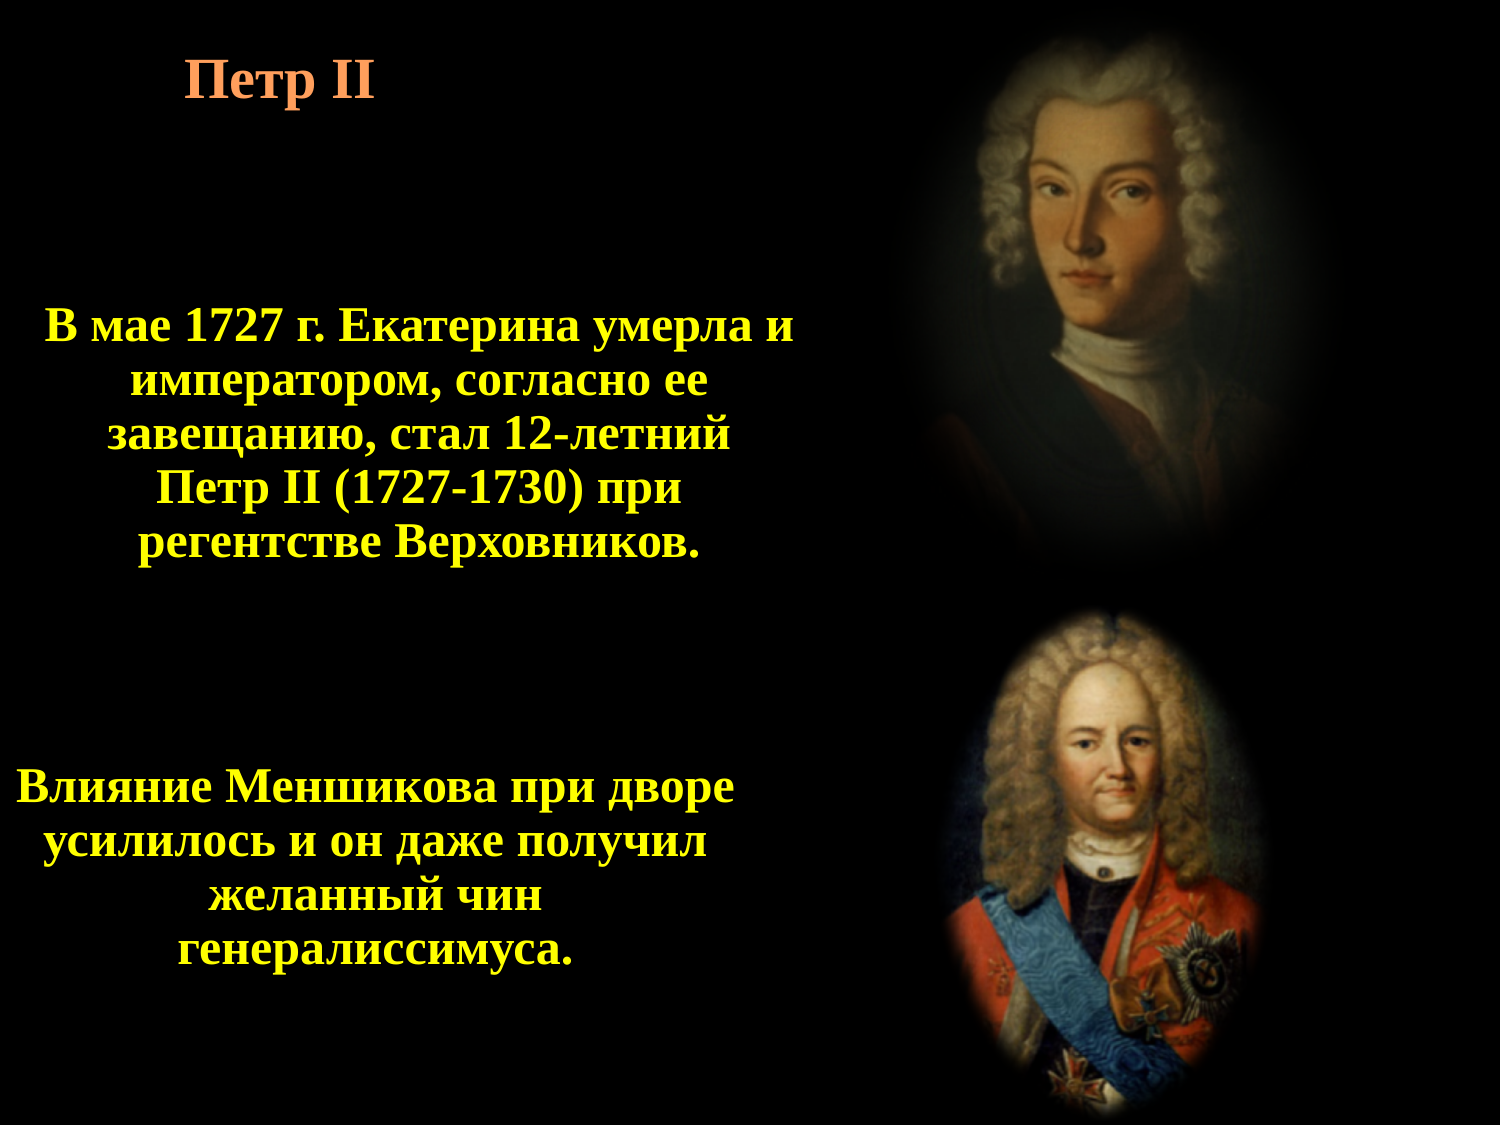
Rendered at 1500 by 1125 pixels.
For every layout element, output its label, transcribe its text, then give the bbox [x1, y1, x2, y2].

subtitle Петр II [64, 30, 496, 120]
text_box В мае 1727 г. Екатерина умерла и императором, согласно ее завещанию, стал 12-летний Петр II (1727-1730) при регентстве Верховников. [29, 290, 809, 576]
picture [856, 0, 1377, 1125]
text_box Влияние Меншикова при дворе усилилось и он даже получил желанный чин генералиссимуса. [0, 752, 751, 983]
